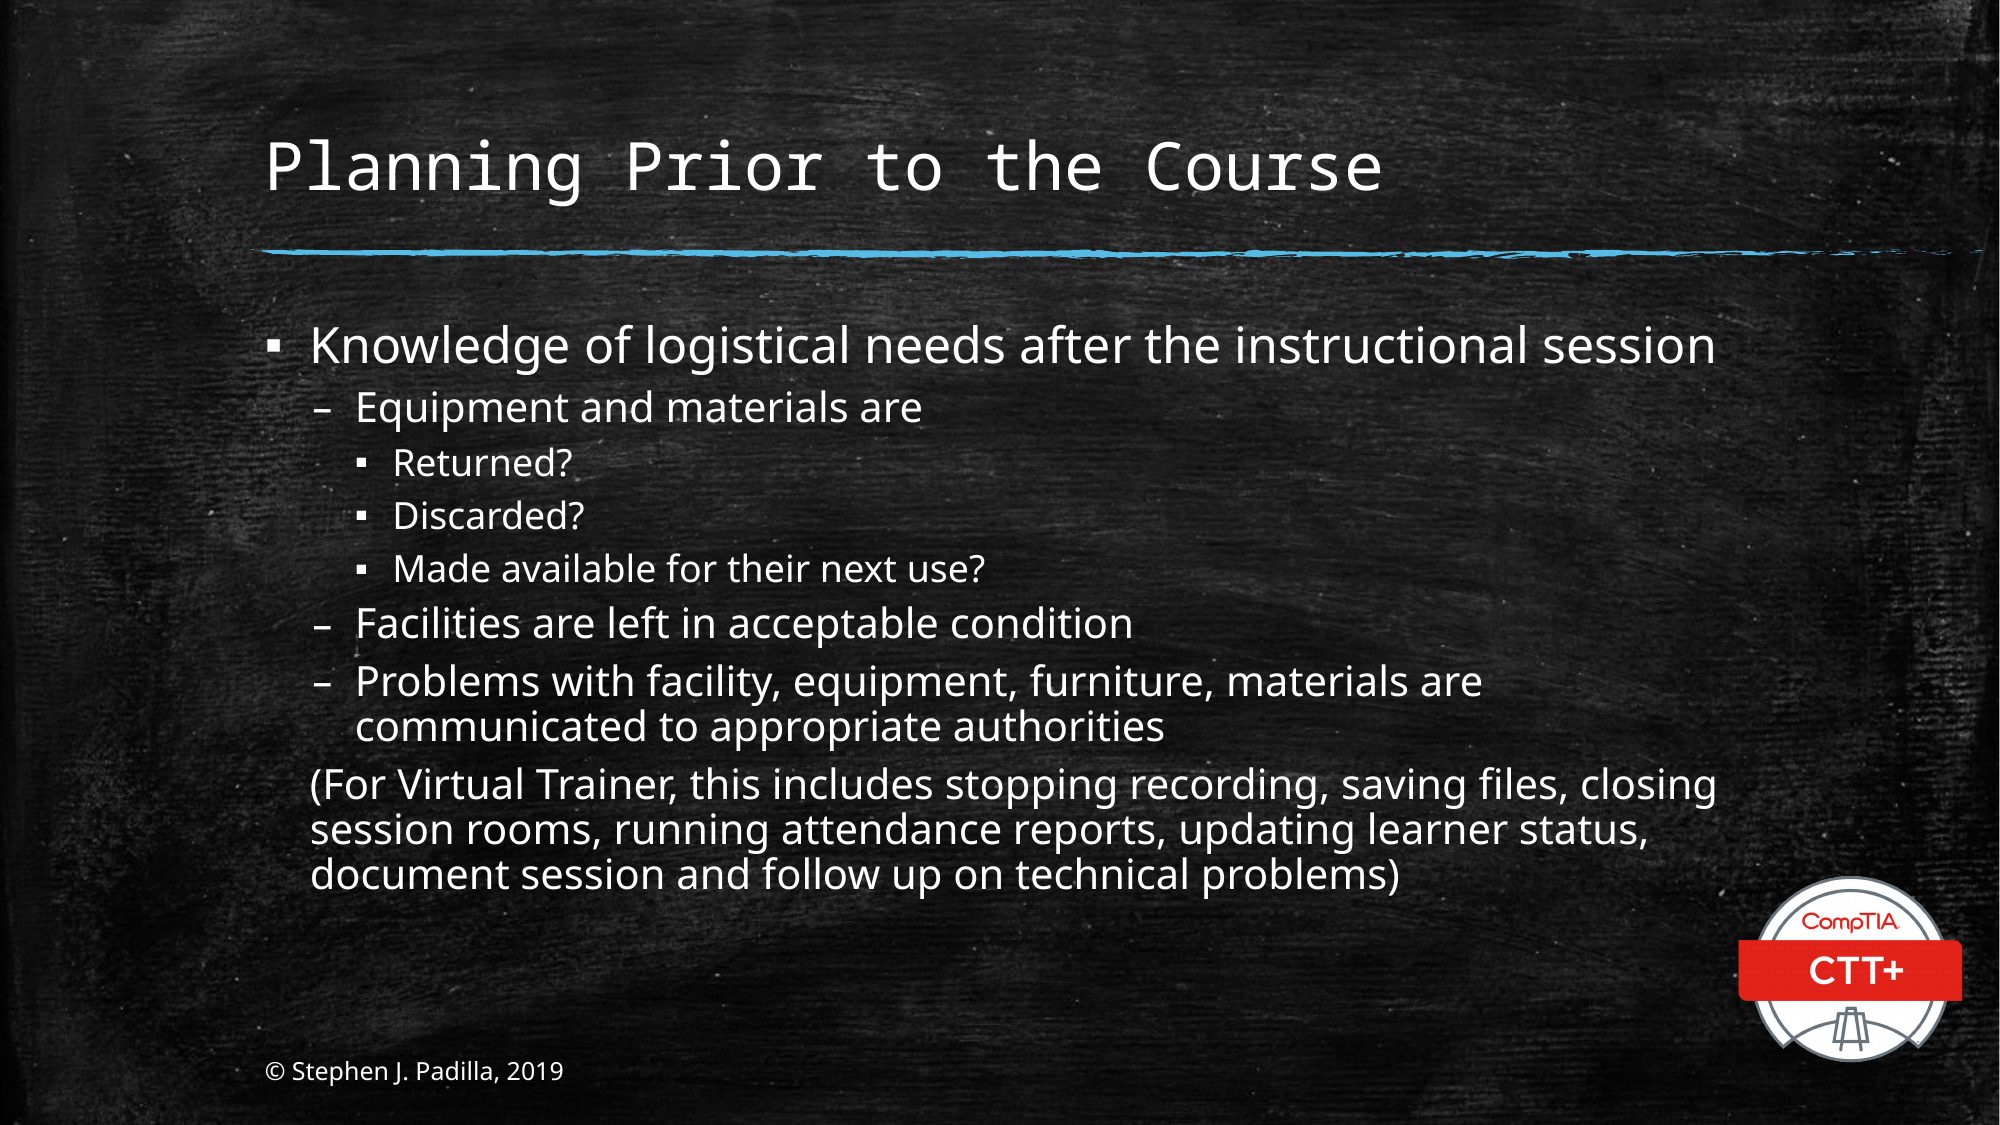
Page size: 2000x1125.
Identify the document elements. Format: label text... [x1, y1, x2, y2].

list Knowledge of logistical needs after the instructional session Equipment and materials are Returned? Discarded? Made available for their next use? Facilities are left in acceptable condition Problems with facility, equipment, furniture, materials are communicated to appropriate authorities (For Virtual Trainer, this includes stopping recording, saving files, closing session rooms, running attendance reports, updating learner status, document session and follow up on technical problems) [249, 312, 1750, 1013]
picture [1699, 824, 2000, 1125]
title Planning Prior to the Course [249, 45, 1750, 213]
footer © Stephen J. Padilla, 2019 [249, 1050, 1288, 1096]
